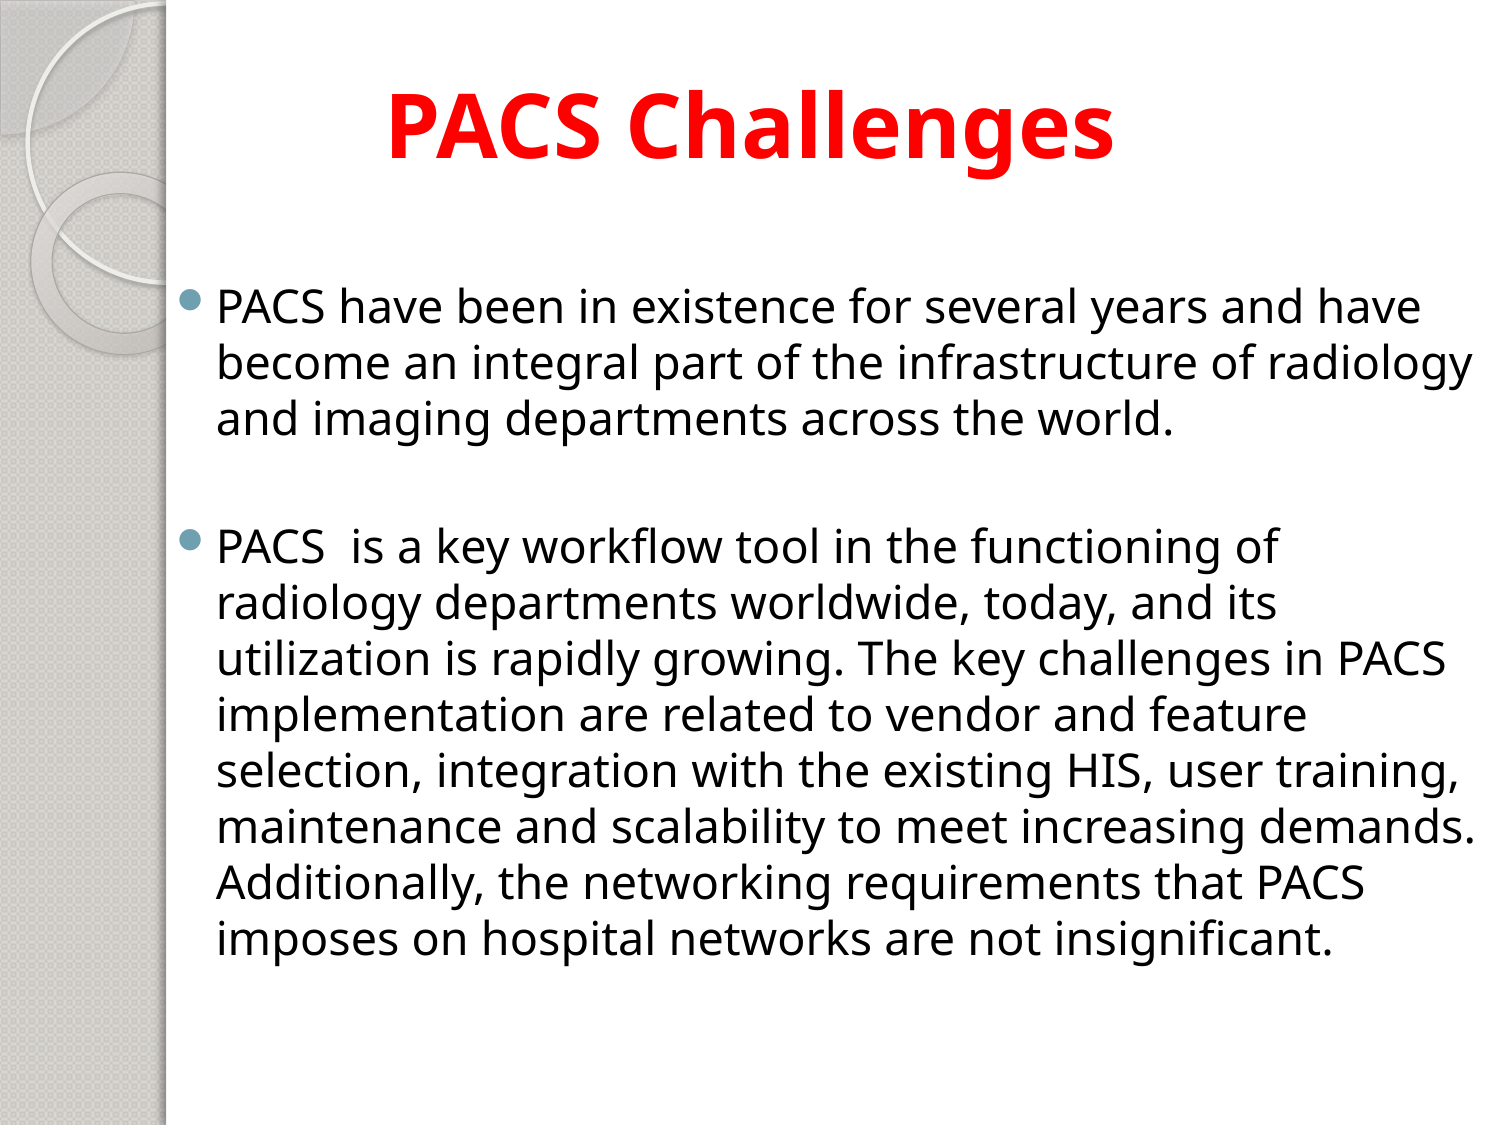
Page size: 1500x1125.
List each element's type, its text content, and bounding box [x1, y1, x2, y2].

title PACS Challenges [75, 45, 1425, 200]
list PACS have been in existence for several years and have become an integral part of the infrastructure of radiology and imaging departments across the world. PACS is a key workflow tool in the functioning of radiology departments worldwide, today, and its utilization is rapidly growing. The key challenges in PACS implementation are related to vendor and feature selection, integration with the existing HIS, user training, maintenance and scalability to meet increasing demands. Additionally, the networking requirements that PACS imposes on hospital networks are not insignificant. [150, 208, 1500, 1071]
